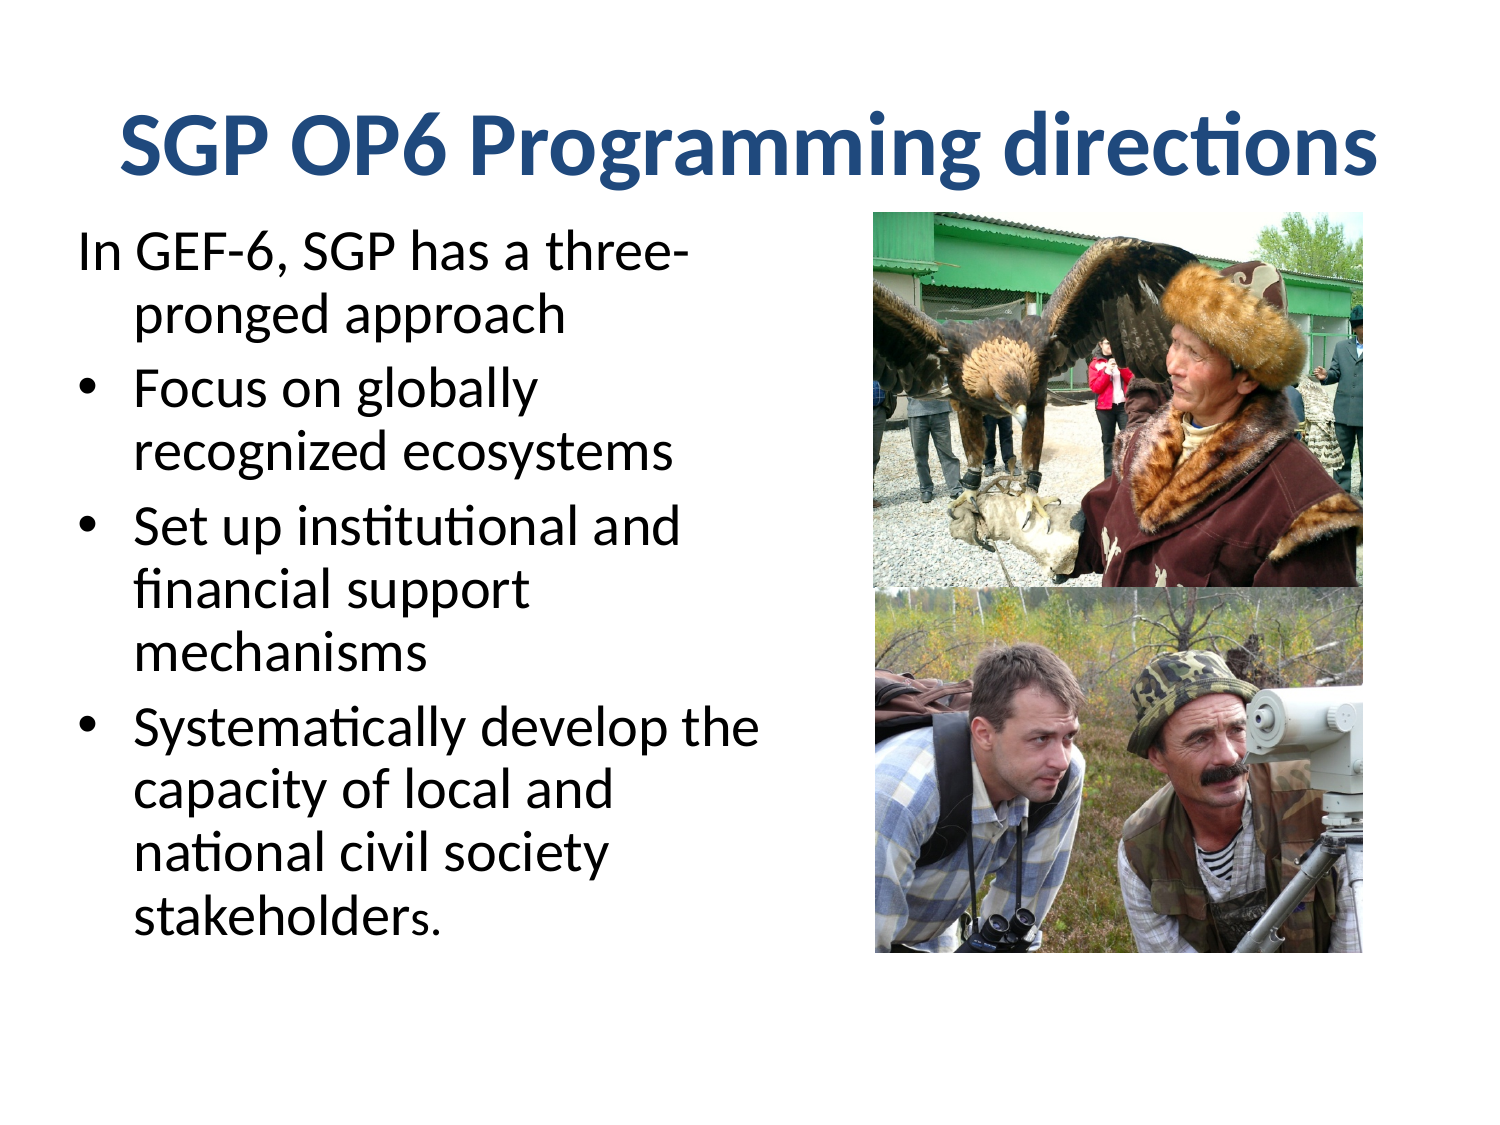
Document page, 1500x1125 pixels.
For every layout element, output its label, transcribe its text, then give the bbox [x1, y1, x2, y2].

title SGP OP6 Programming directions [74, 44, 1426, 233]
picture [873, 212, 1363, 954]
list In GEF-6, SGP has a three-pronged approach Focus on globally recognized ecosystems Set up institutional and financial support mechanisms Systematically develop the capacity of local and national civil society stakeholders. [62, 212, 801, 1026]
